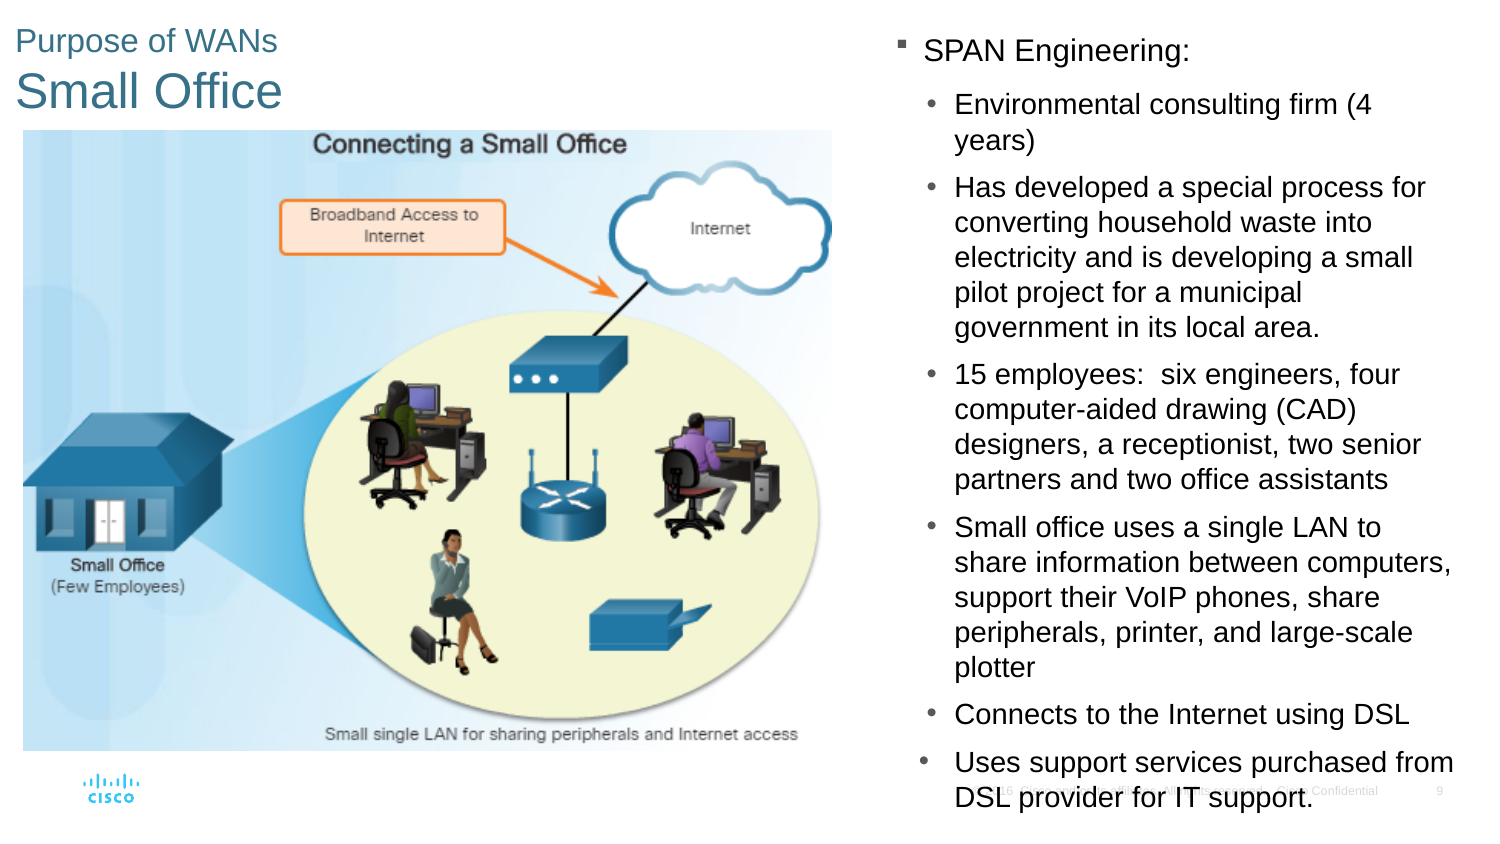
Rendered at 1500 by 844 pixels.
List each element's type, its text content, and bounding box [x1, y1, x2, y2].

title Purpose of WANs Small Office [0, 6, 847, 131]
list SPAN Engineering: Environmental consulting firm (4 years) Has developed a special process for converting household waste into electricity and is developing a small pilot project for a municipal government in its local area. 15 employees: six engineers, four computer-aided drawing (CAD) designers, a receptionist, two senior partners and two office assistants Small office uses a single LAN to share information between computers, support their VoIP phones, share peripherals, printer, and large-scale plotter Connects to the Internet using DSL Uses support services purchased from DSL provider for IT support. [880, 22, 1492, 777]
picture [23, 130, 833, 751]
